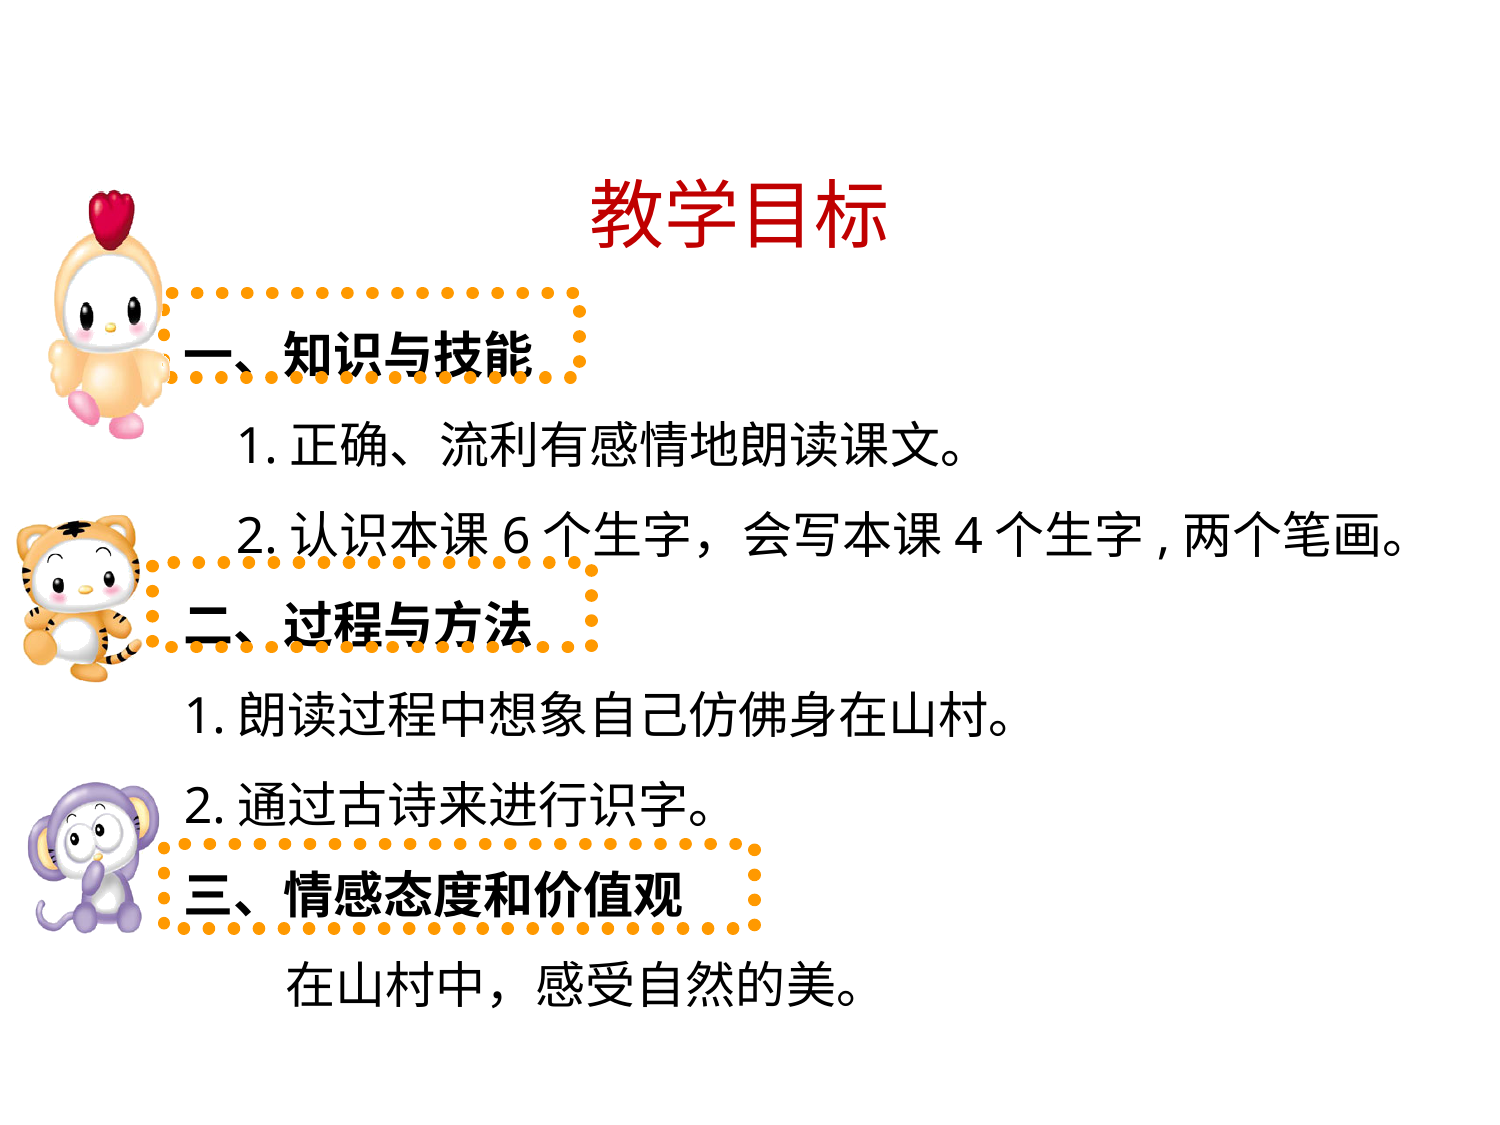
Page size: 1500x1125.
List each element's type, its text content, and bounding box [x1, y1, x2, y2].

picture [34, 187, 183, 442]
picture [23, 749, 164, 956]
text_box [188, 292, 580, 378]
title 教学目标 [574, 152, 1068, 274]
text_box 一、知识与技能 1.正确、流利有感情地朗读课文。 2.认识本课6个生字，会写本课4个生字,两个笔画。 二、过程与方法 1.朗读过程中想象自己仿佛身在山村。 2.通过古诗来进行识字。 三、情感态度和价值观 在山村中，感受自然的美。 [106, 286, 1500, 1125]
picture [0, 503, 160, 694]
text_box [168, 843, 755, 929]
text_box [163, 562, 592, 648]
